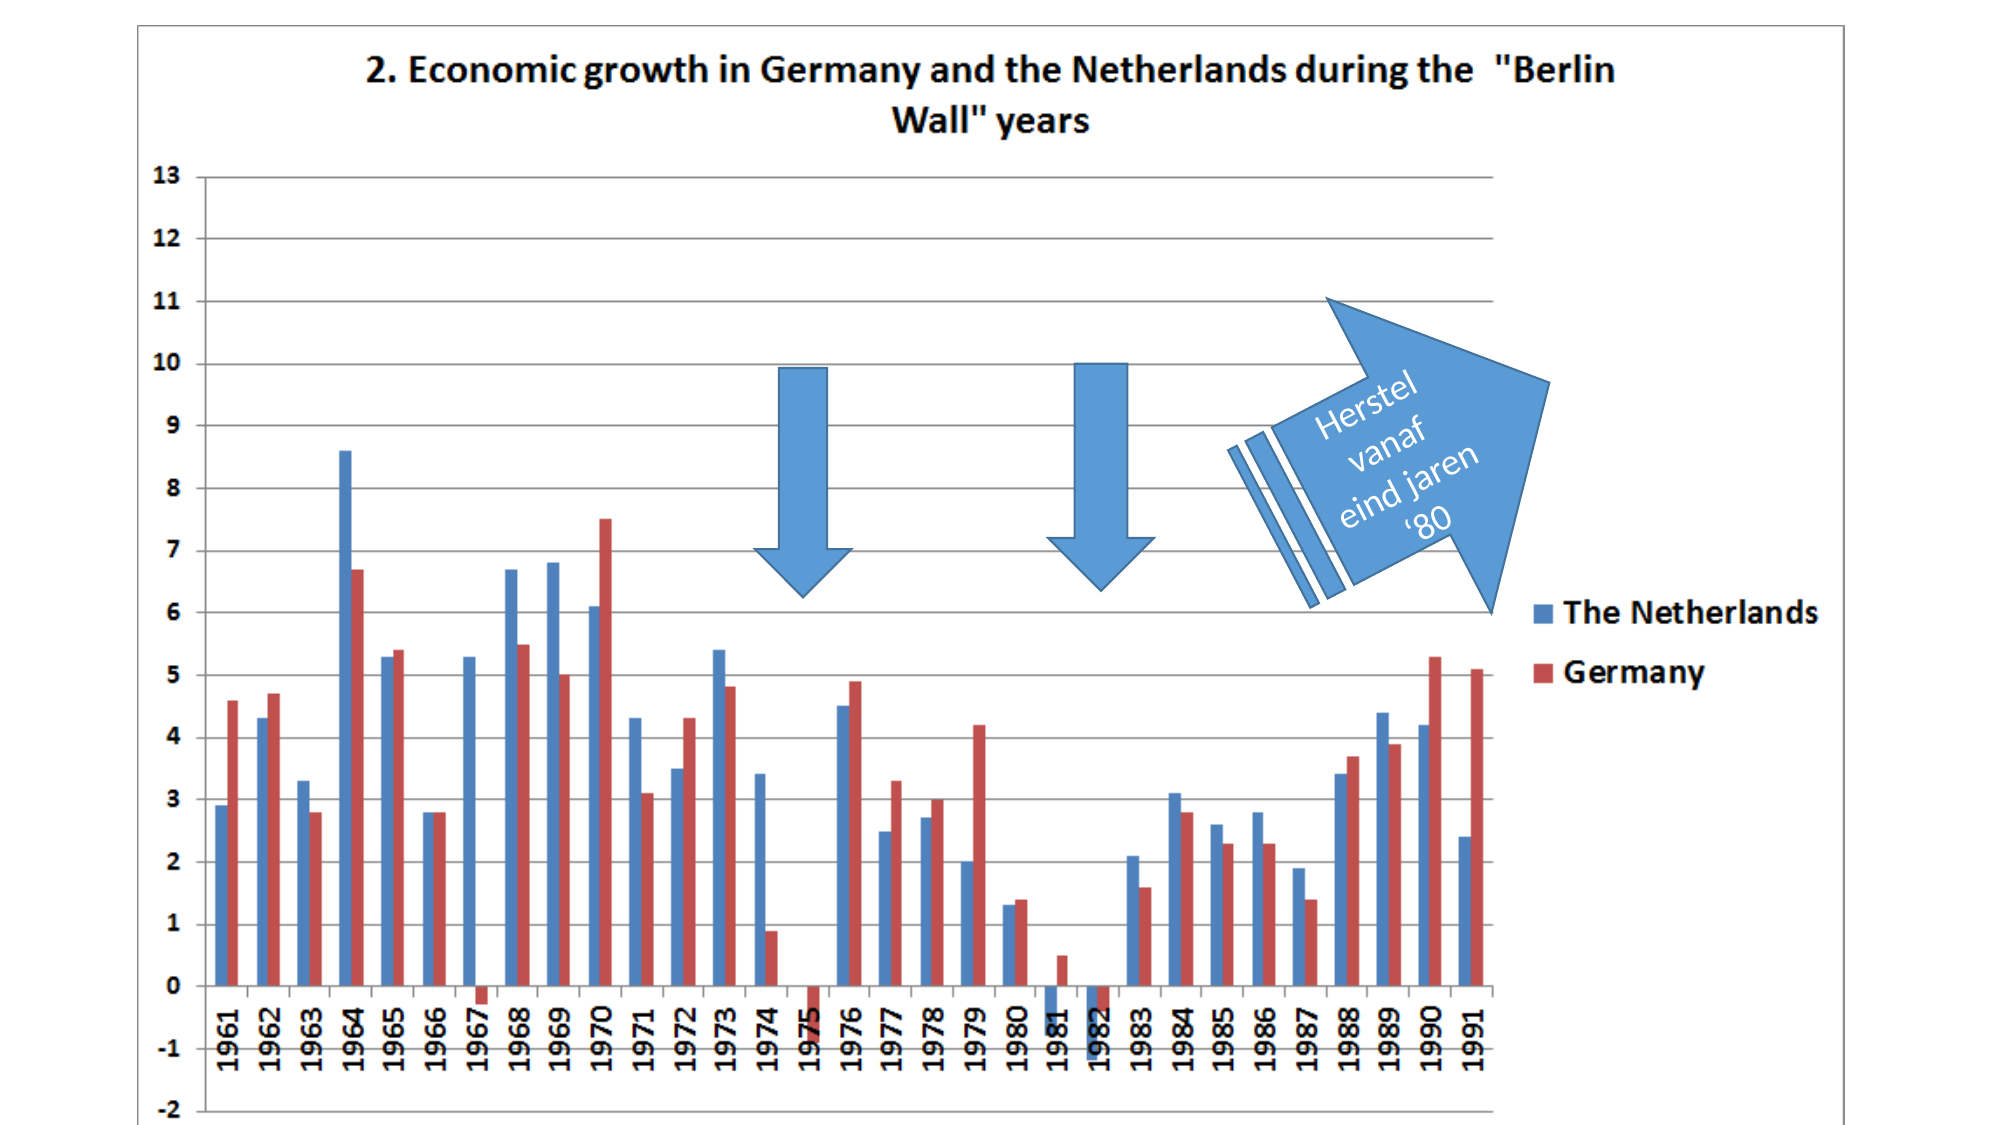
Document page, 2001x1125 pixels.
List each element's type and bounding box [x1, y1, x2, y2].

picture [137, 25, 1845, 1125]
